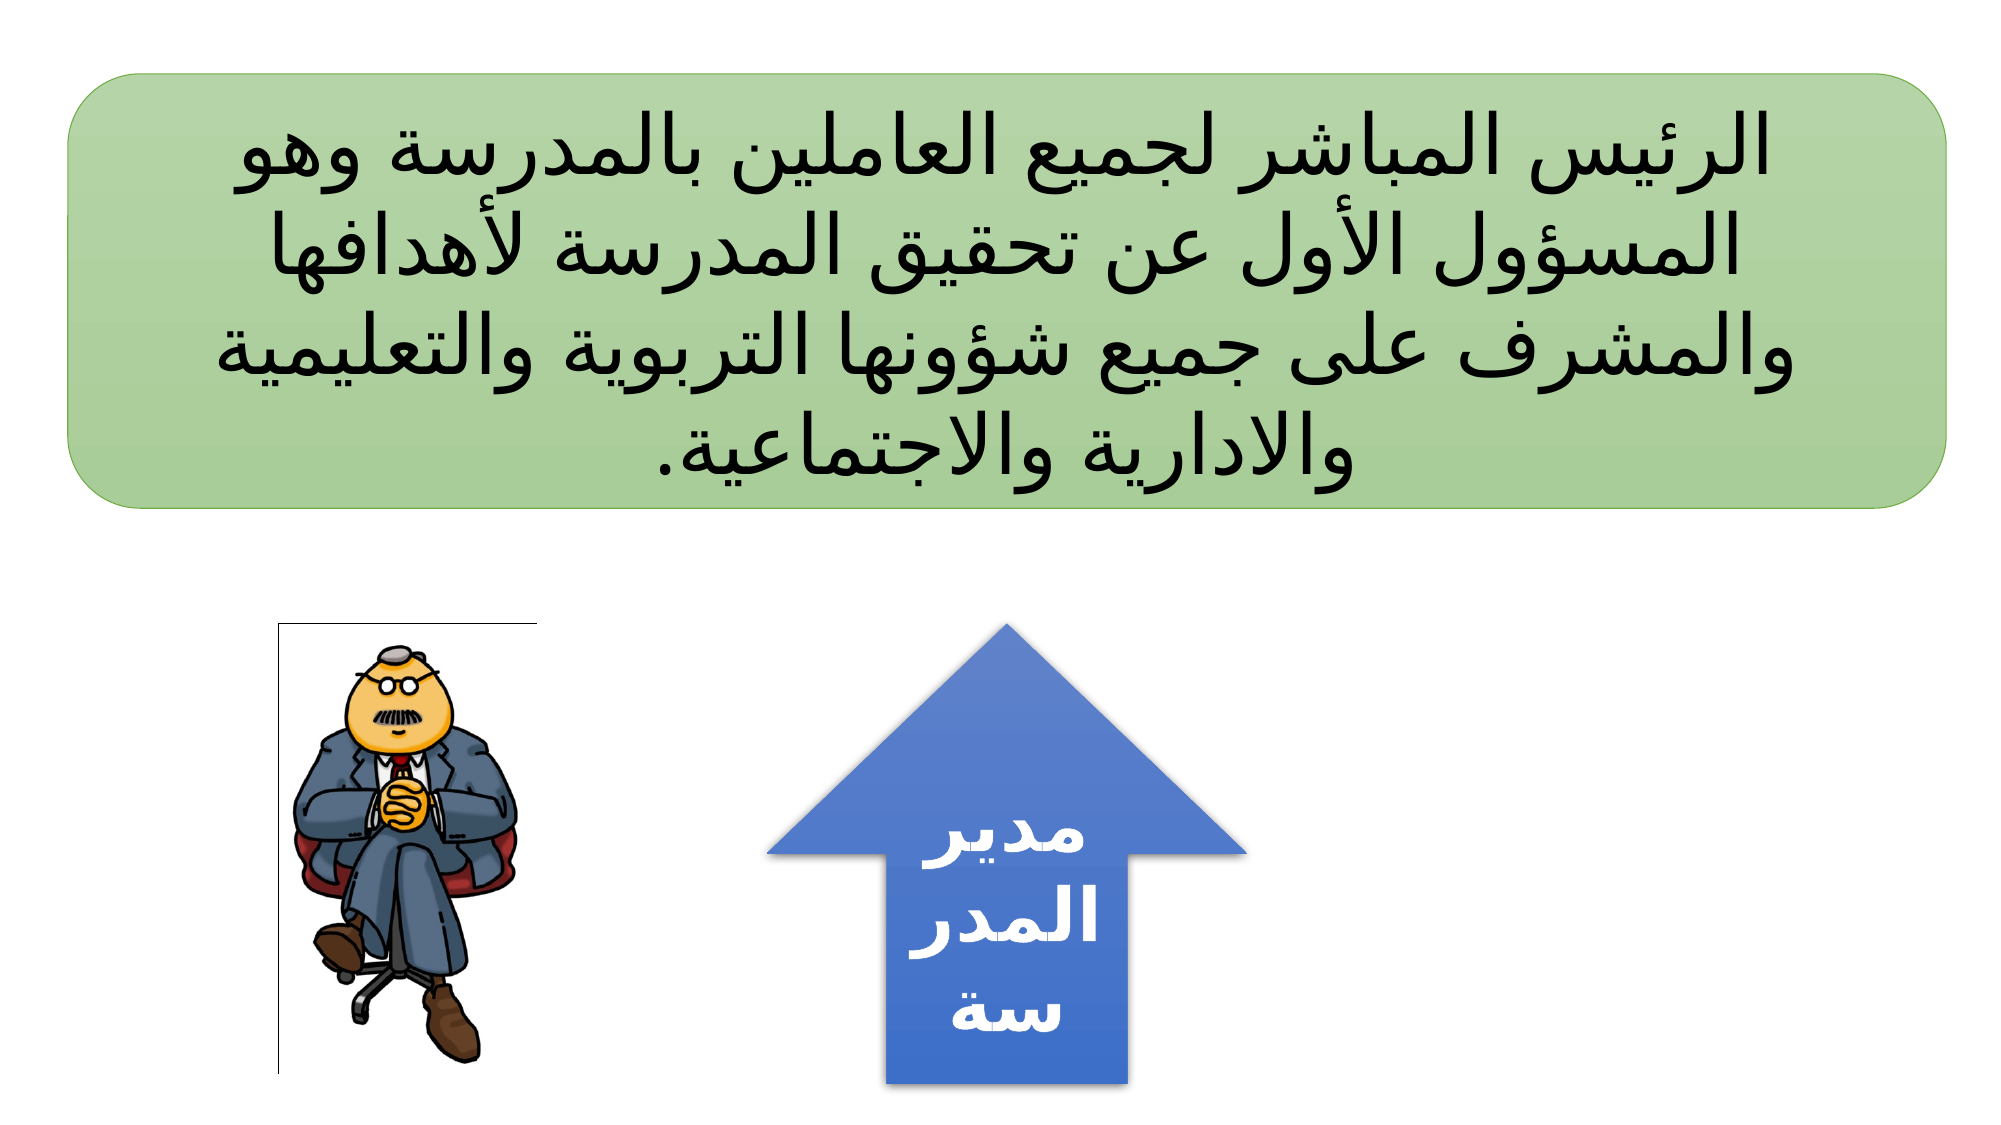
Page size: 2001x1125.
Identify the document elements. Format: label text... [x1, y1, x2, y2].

text_box الرئيس المباشر لجميع العاملين بالمدرسة وهو المسؤول الأول عن تحقيق المدرسة لأهدافها والمشرف على جميع شؤونها التربوية والتعليمية والادارية والاجتماعية. [67, 73, 1947, 509]
picture [278, 623, 537, 1074]
text_box مدير المدرسة [766, 623, 1248, 1085]
